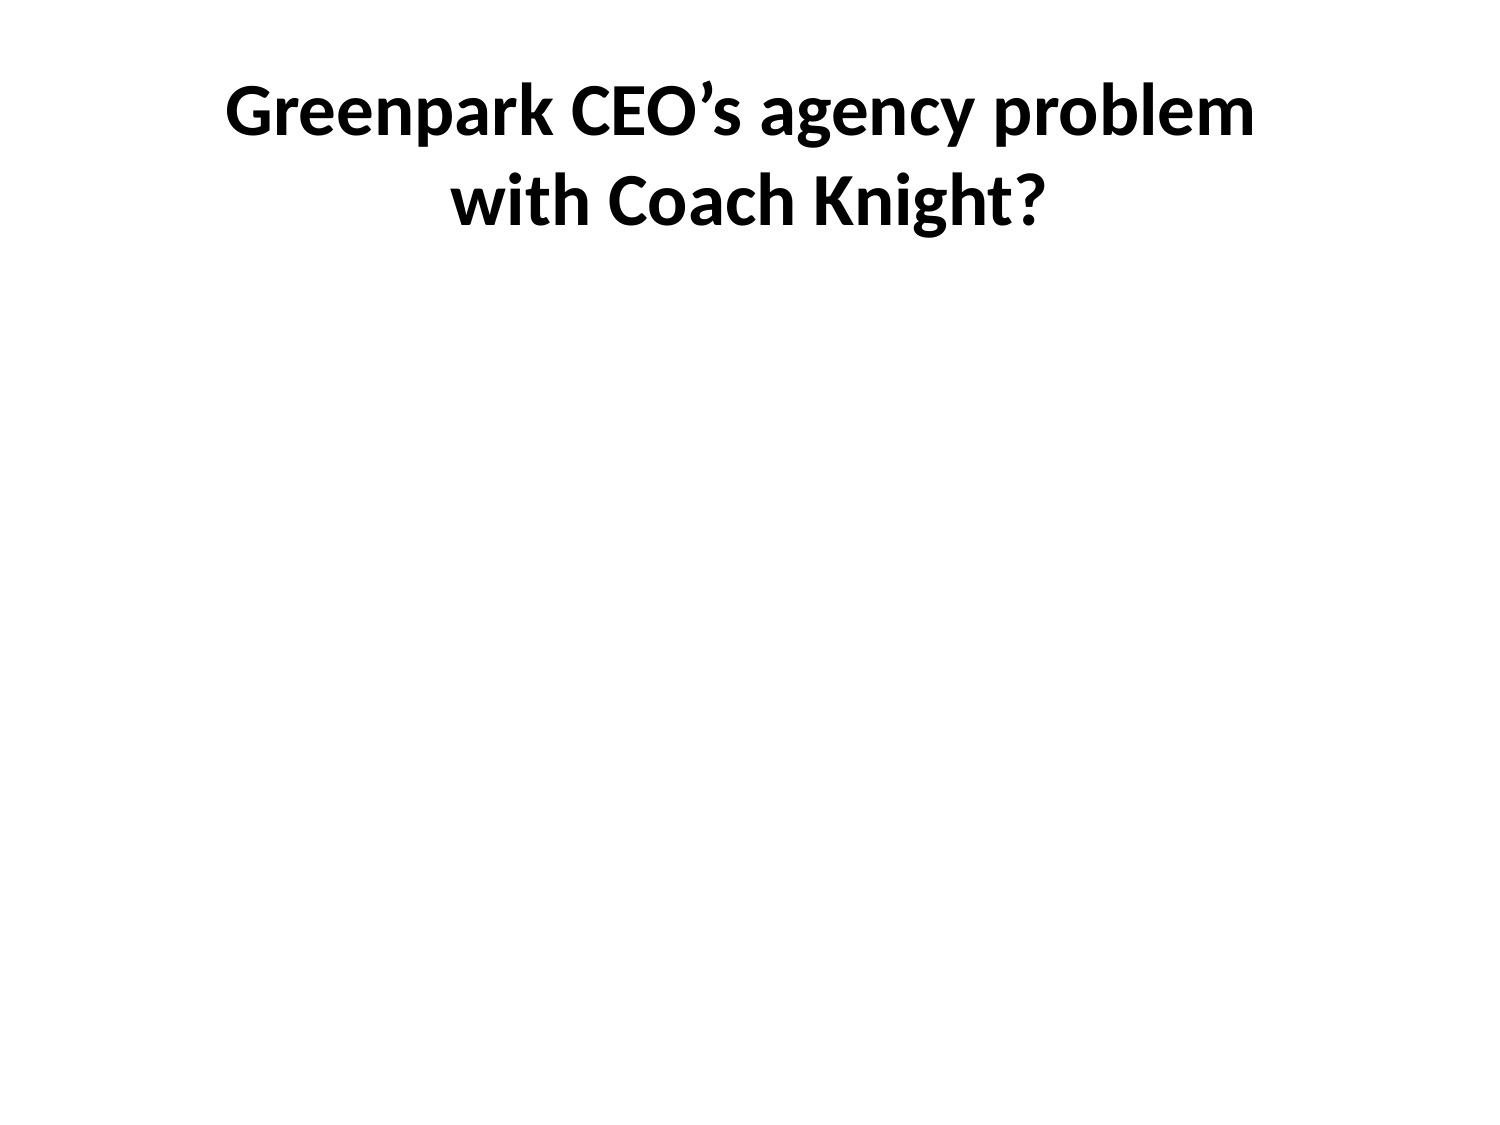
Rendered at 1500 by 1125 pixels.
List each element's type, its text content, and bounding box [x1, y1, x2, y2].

title Greenpark CEO’s agency problem with Coach Knight? [75, 45, 1425, 256]
